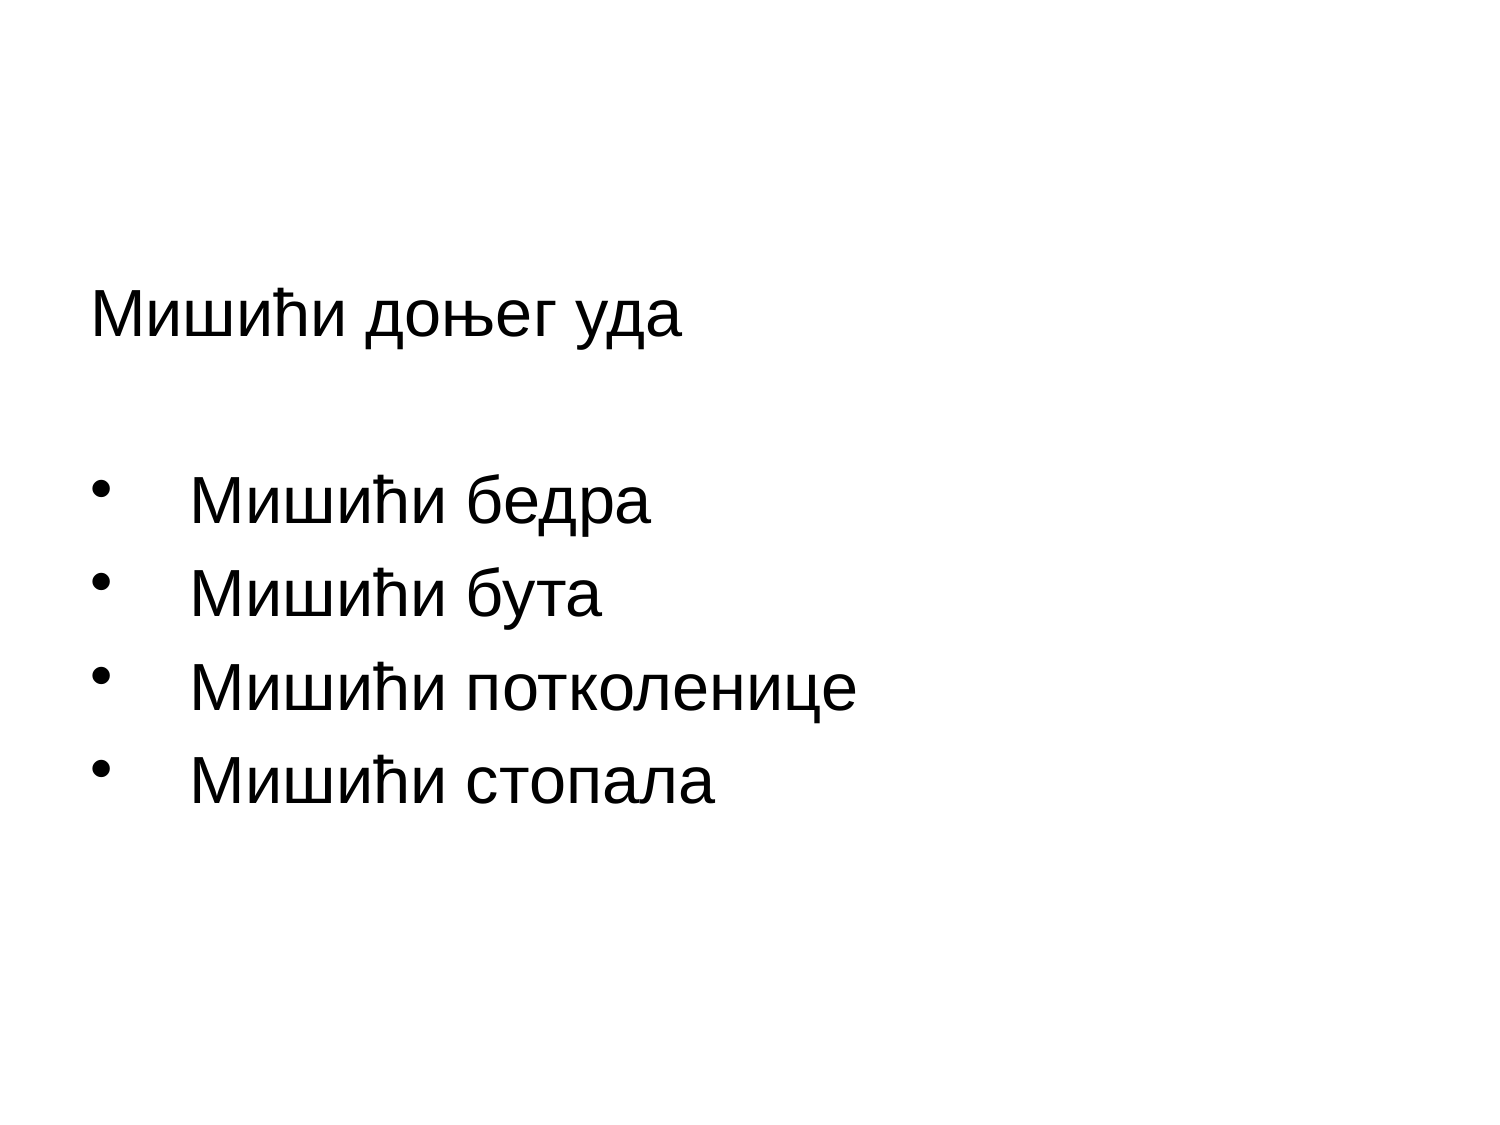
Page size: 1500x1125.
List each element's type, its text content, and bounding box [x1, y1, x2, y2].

list Мишићи доњег уда Мишићи бедра Мишићи бута Мишићи потколенице Мишићи стопала [74, 262, 1426, 1006]
